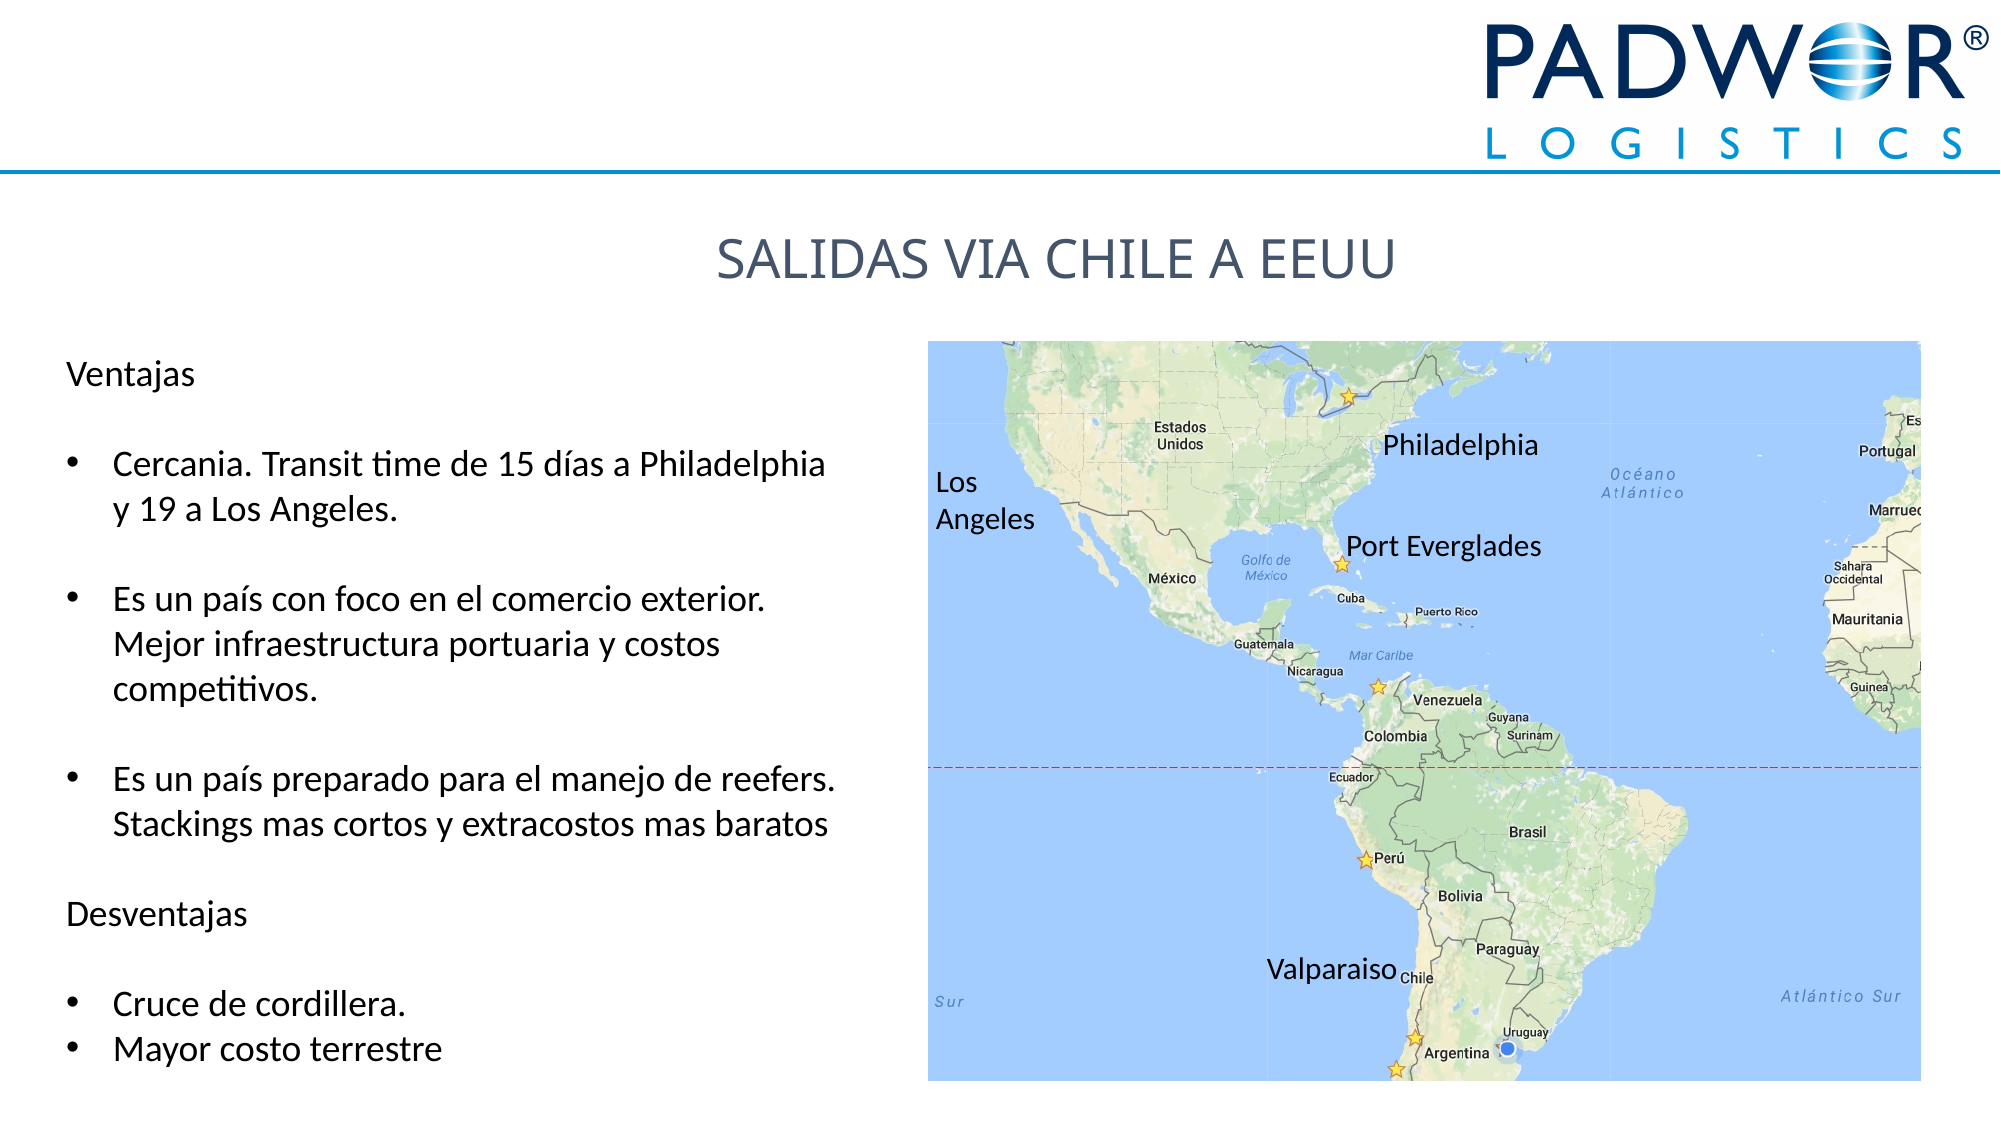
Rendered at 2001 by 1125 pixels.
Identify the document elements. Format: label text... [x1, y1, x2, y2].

text_box Ventajas Cercania. Transit time de 15 días a Philadelphia y 19 a Los Angeles. Es un país con foco en el comercio exterior. Mejor infraestructura portuaria y costos competitivos. Es un país preparado para el manejo de reefers. Stackings mas cortos y extracostos mas baratos Desventajas Cruce de cordillera. Mayor costo terrestre [51, 341, 858, 1077]
text_box SALIDAS VIA CHILE A EEUU [195, 176, 1921, 298]
picture [1477, 15, 2000, 169]
text_box Los Angeles [921, 453, 928, 544]
picture [928, 341, 1921, 1081]
